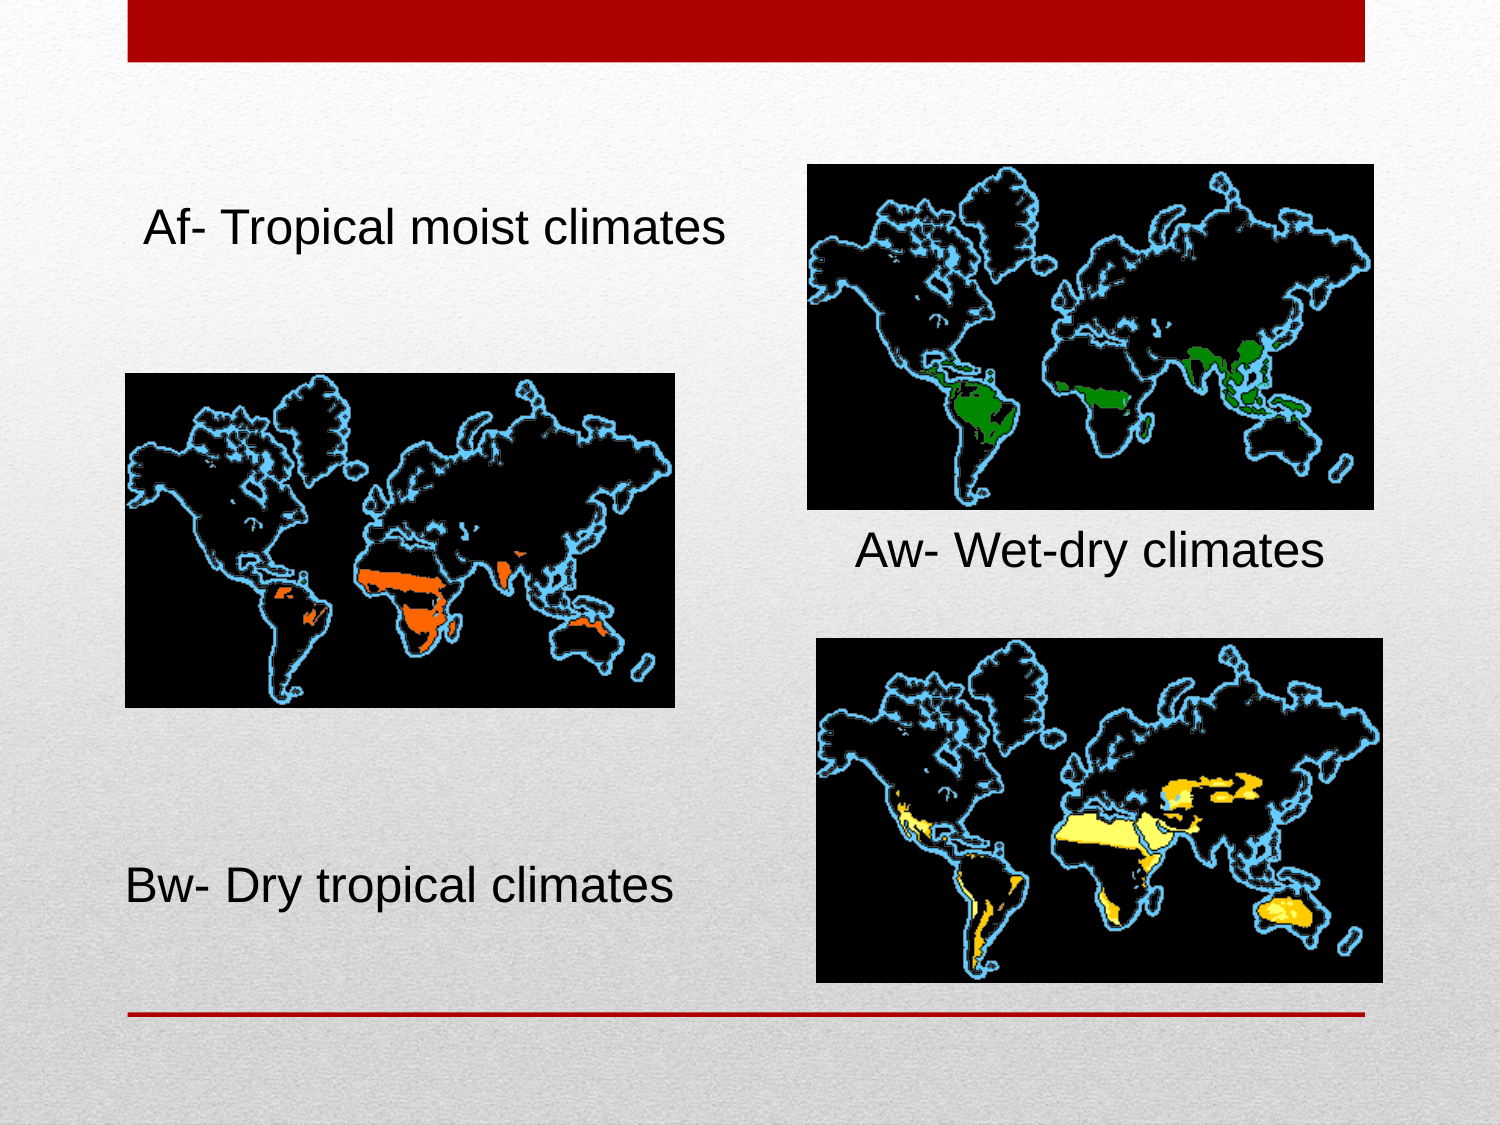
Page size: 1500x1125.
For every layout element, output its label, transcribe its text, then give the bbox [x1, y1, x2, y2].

picture [124, 372, 676, 636]
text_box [105, 636, 1384, 984]
text_box Aw- Wet-dry climates [840, 521, 1341, 585]
picture [805, 163, 1375, 511]
text_box Af- Tropical moist climates [128, 187, 742, 263]
